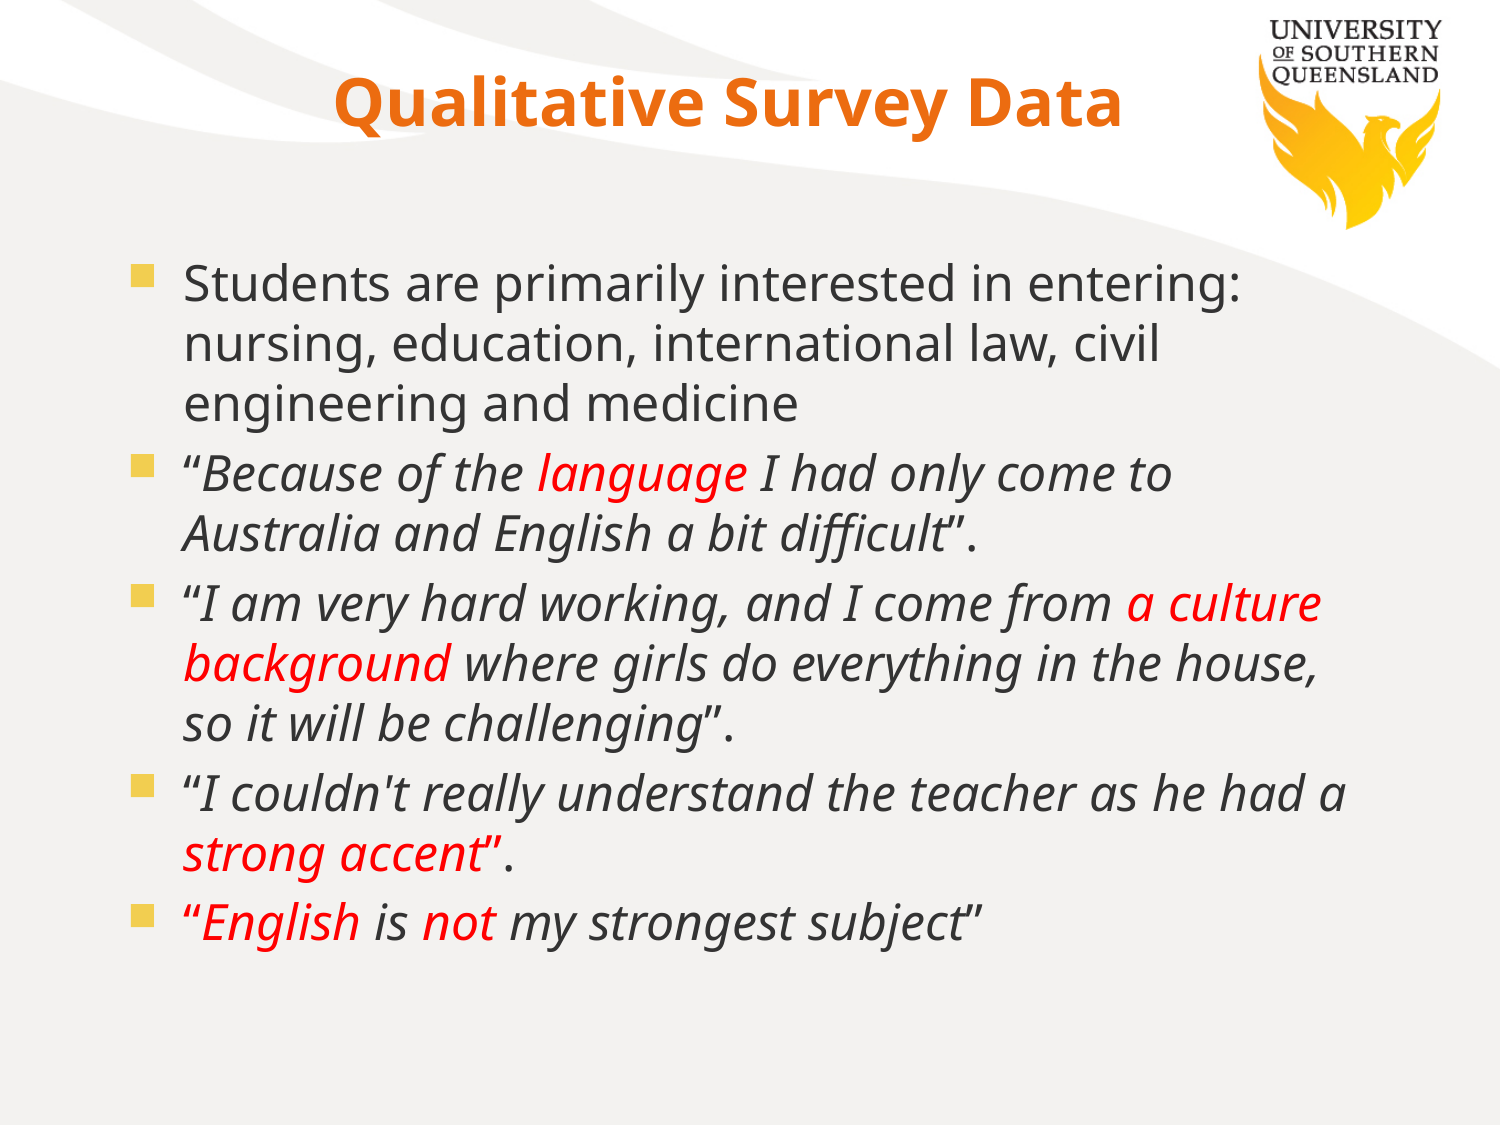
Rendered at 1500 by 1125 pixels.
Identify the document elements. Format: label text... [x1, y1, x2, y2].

picture [0, 0, 1500, 1125]
title Qualitative Survey Data [52, 0, 1388, 148]
list Students are primarily interested in entering: nursing, education, international law, civil engineering and medicine “Because of the language I had only come to Australia and English a bit difficult”. “I am very hard working, and I come from a culture background where girls do everything in the house, so it will be challenging”. “I couldn't really understand the teacher as he had a strong accent”. “English is not my strongest subject” [112, 243, 1388, 919]
